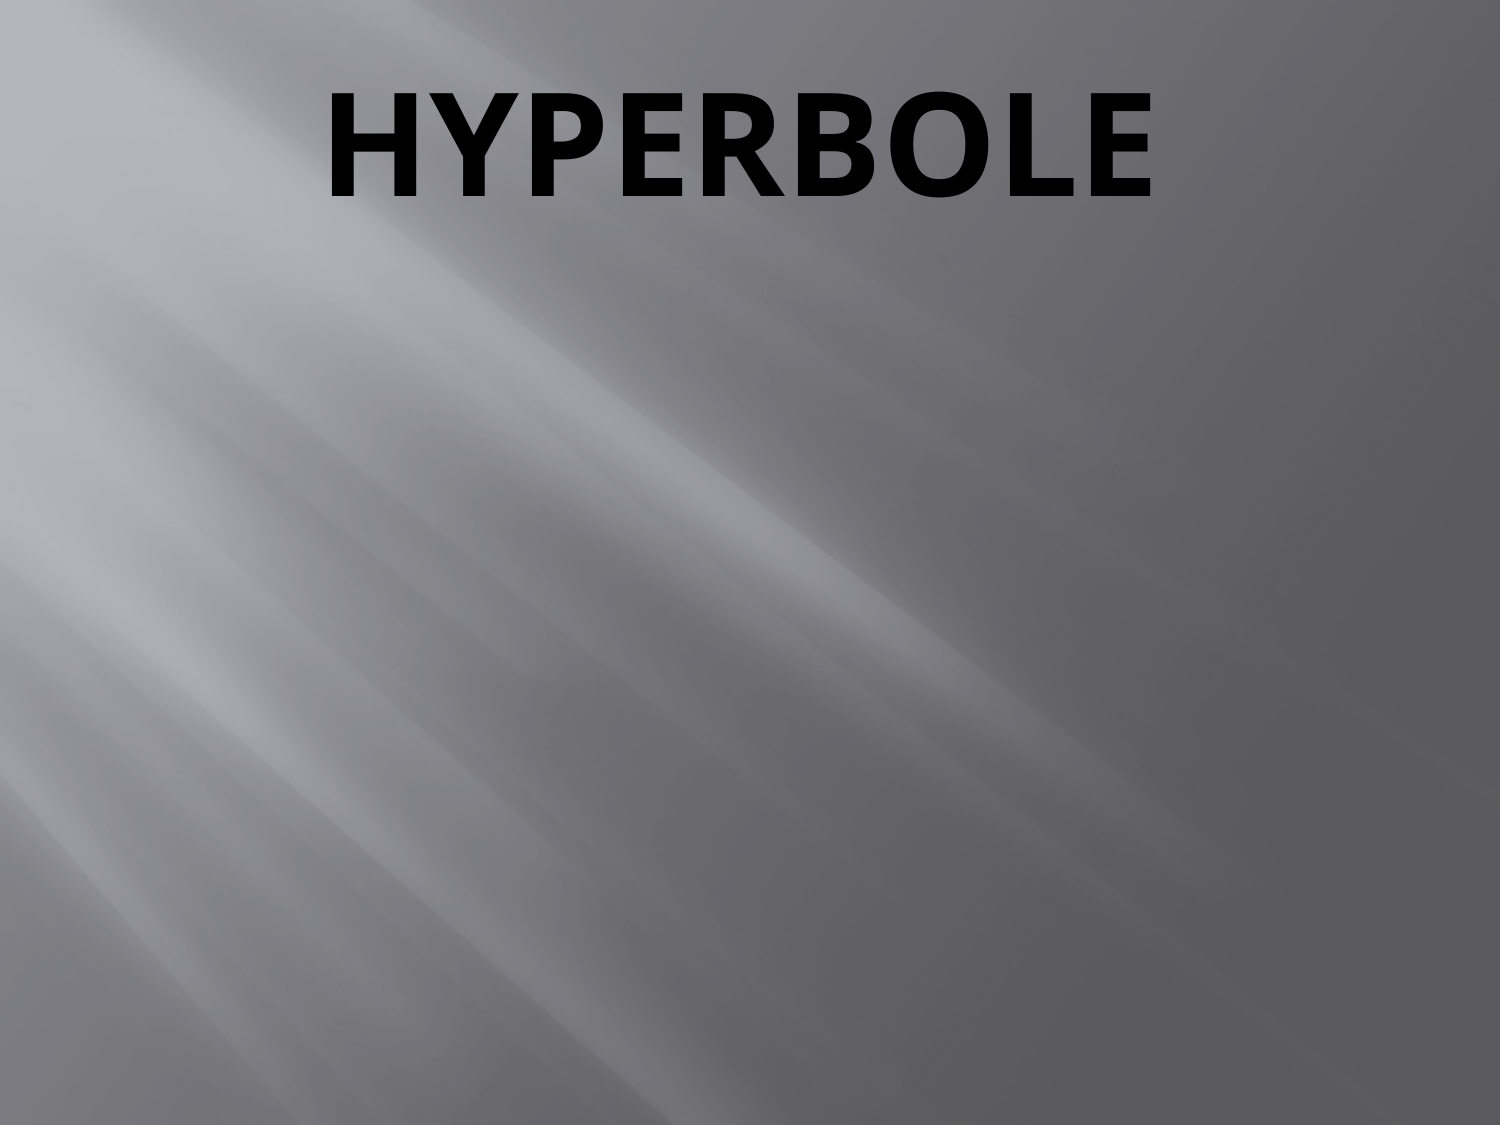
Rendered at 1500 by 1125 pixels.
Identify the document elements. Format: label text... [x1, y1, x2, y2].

title HYPERBOLE [75, 45, 1425, 233]
